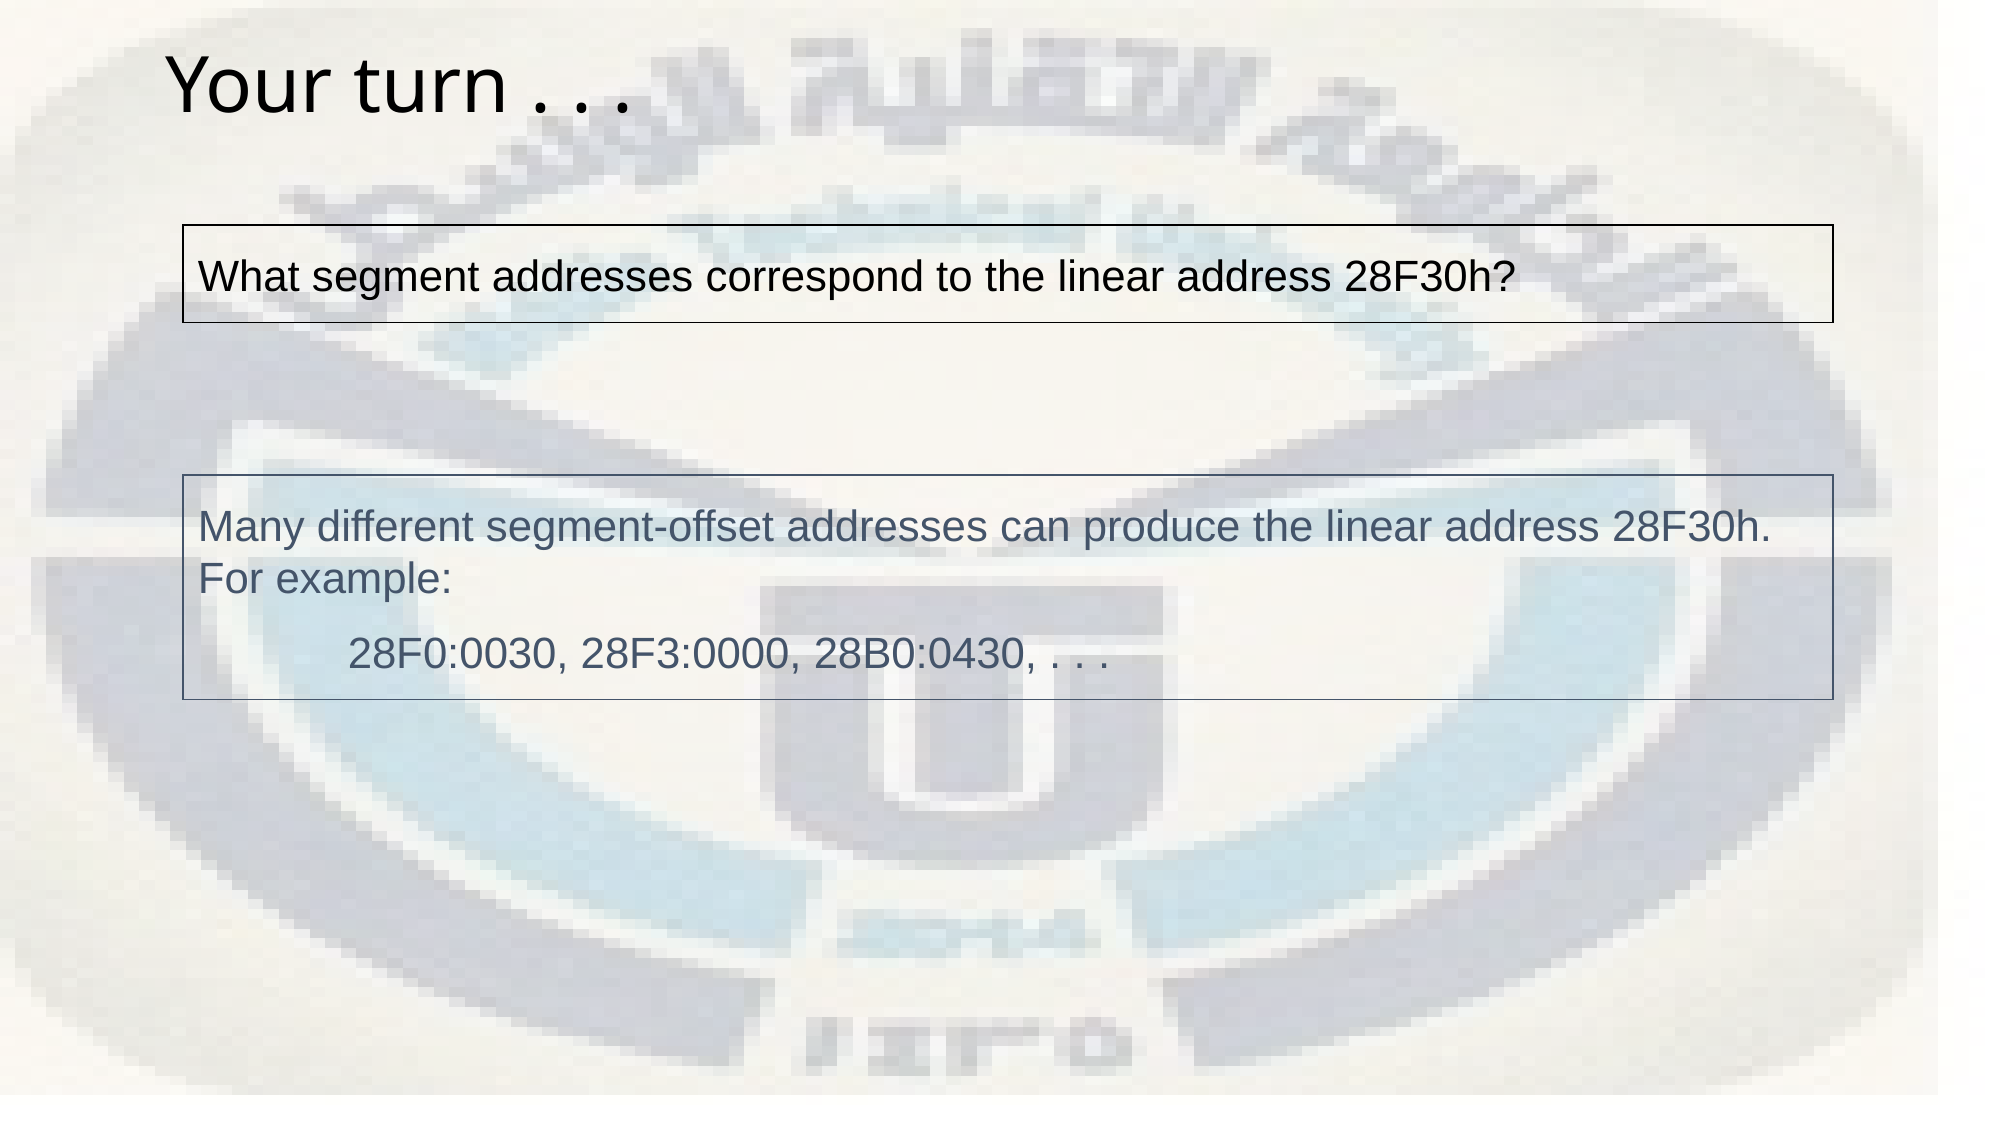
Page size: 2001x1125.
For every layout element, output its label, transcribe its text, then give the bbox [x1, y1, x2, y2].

text_box What segment addresses correspond to the linear address 28F30h? [183, 224, 1834, 323]
text_box Label Operator Operand[s] ;Comment INIT: mov ax, bx ; Copy contents of bx into ax Label - INIT: Operator - mov Operands - ax and bx Comment - alphanumeric string between ; and \n Not case sensitive Unlike other assemblers, destination operand is first mov is the mnemonic that the assembler translates into an opcode [0, 0, 2000, 1125]
title Your turn . . . [150, 37, 1850, 138]
text_box Many different segment-offset addresses can produce the linear address 28F30h. For example: 28F0:0030, 28F3:0000, 28B0:0430, . . . [183, 474, 1834, 700]
